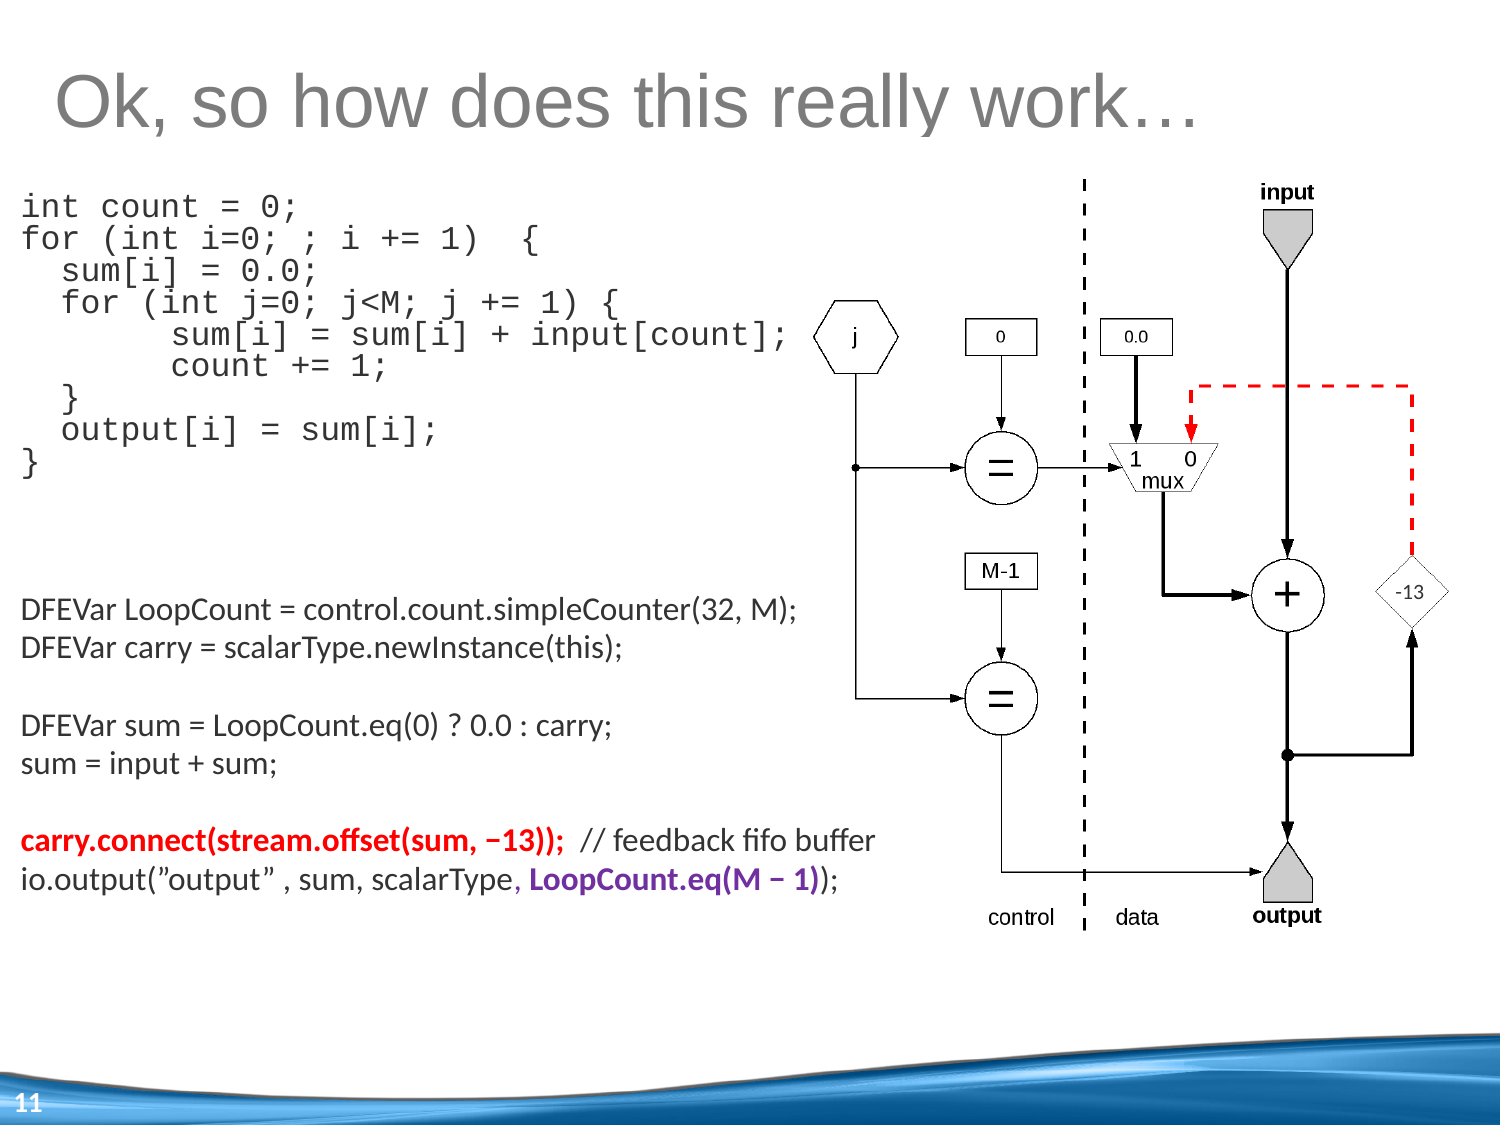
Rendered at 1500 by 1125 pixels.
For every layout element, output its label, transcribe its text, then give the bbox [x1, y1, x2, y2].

picture [766, 136, 1495, 987]
slide_number 11 [0, 1075, 349, 1125]
title Ok, so how does this really work… [39, 45, 1388, 184]
text_box DFEVar LoopCount = control.count.simpleCounter(32, M); DFEVar carry = scalarType.newInstance(this); DFEVar sum = LoopCount.eq(0) ? 0.0 : carry; sum = input + sum; carry.connect(stream.offset(sum, −13)); // feedback fifo buffer io.output(”output” , sum, scalarType, LoopCount.eq(M − 1)); [5, 587, 761, 976]
picture [0, 1023, 1500, 1125]
text_box int count = 0; for (int i=0; ; i += 1) { sum[i] = 0.0; for (int j=0; j<M; j += 1) { sum[i] = sum[i] + input[count]; count += 1; } output[i] = sum[i]; } [5, 184, 761, 537]
